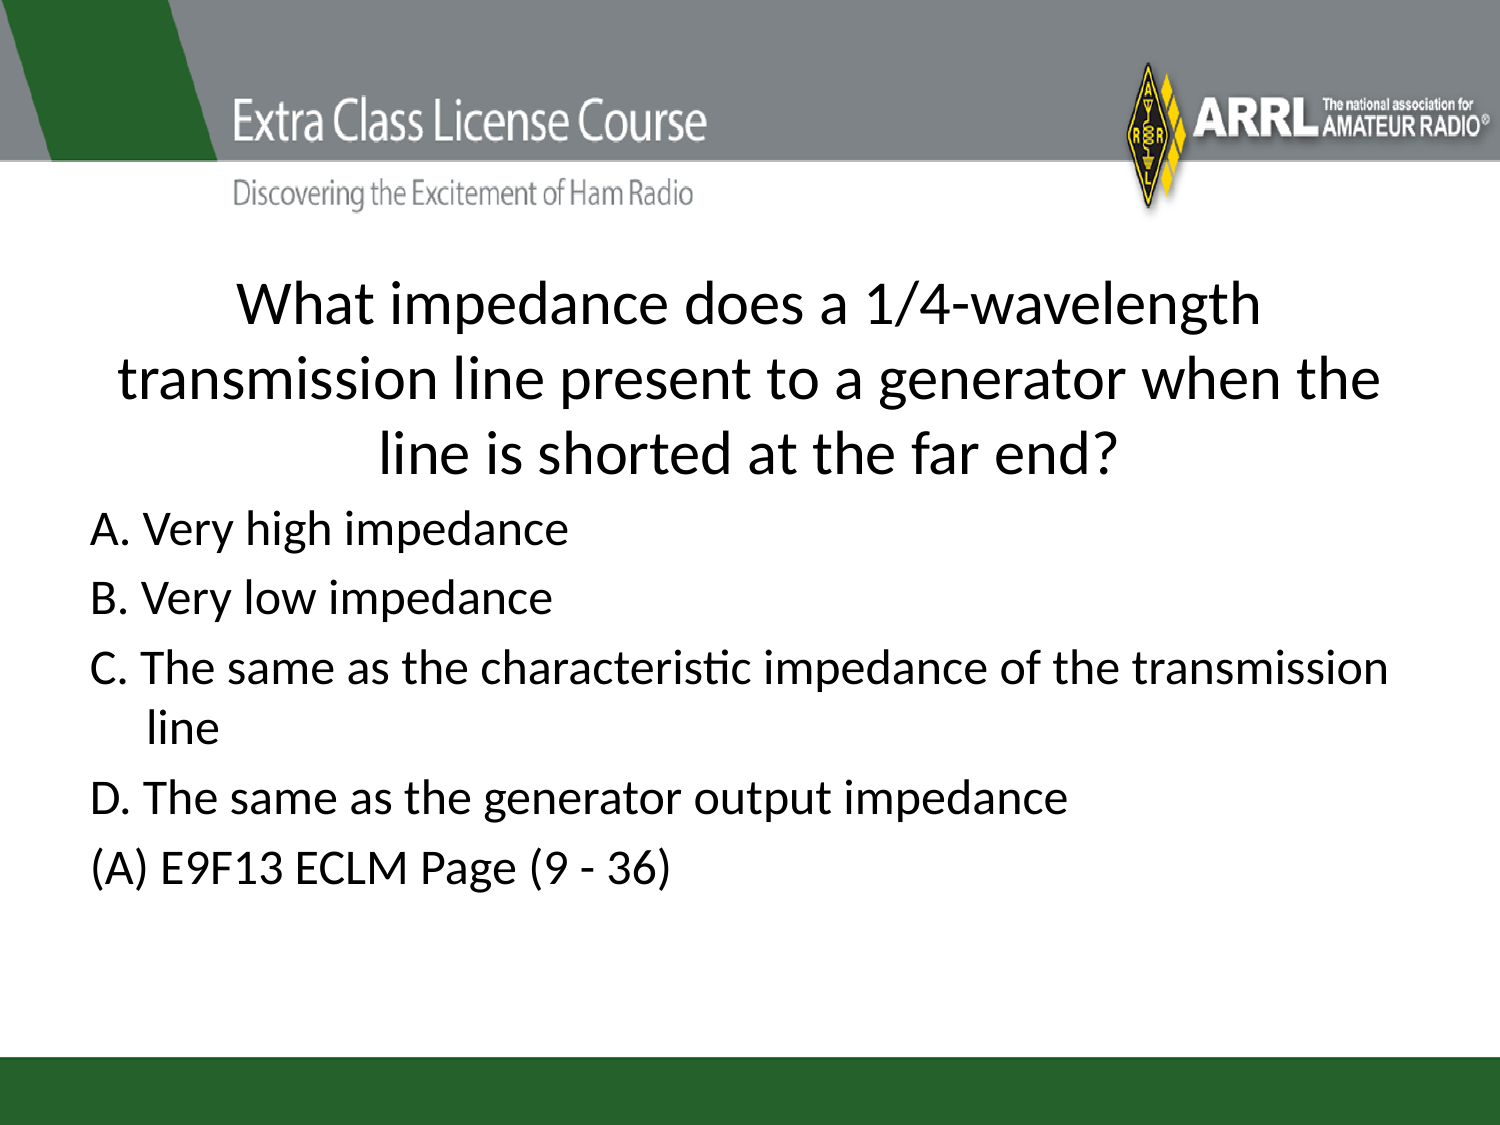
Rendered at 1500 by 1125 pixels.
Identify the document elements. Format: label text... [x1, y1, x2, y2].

list A. Very high impedance B. Very low impedance C. The same as the characteristic impedance of the transmission line D. The same as the generator output impedance (A) E9F13 ECLM Page (9 - 36) [75, 487, 1425, 1005]
title What impedance does a 1/4-wavelength transmission line present to a generator when the line is shorted at the far end? [75, 254, 1425, 435]
picture [0, 0, 1500, 1125]
